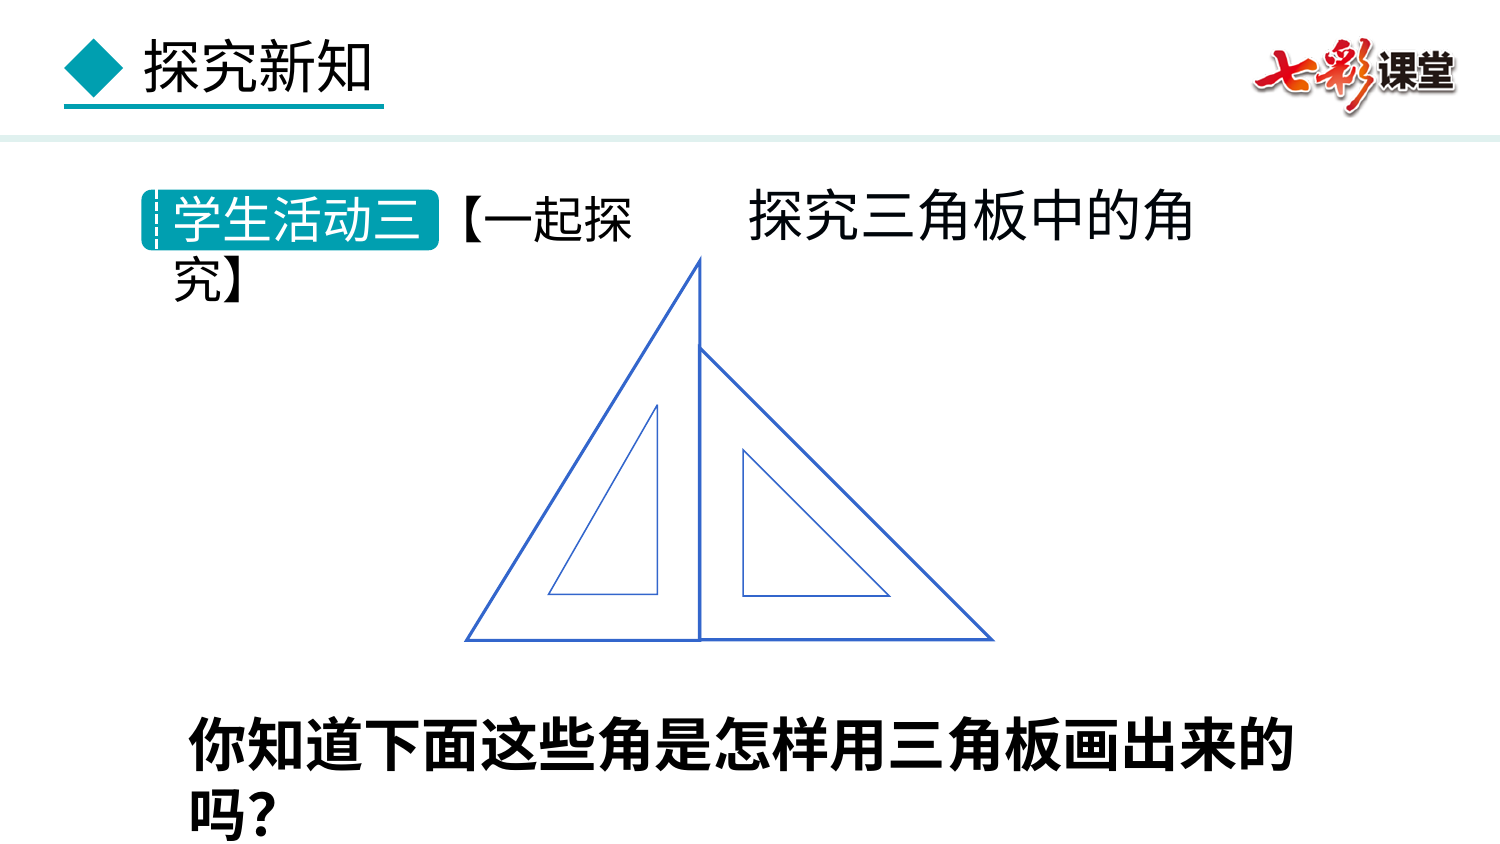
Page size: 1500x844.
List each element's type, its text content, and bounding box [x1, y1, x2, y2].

picture [1249, 32, 1461, 118]
text_box 你知道下面这些角是怎样用三角板画出来的吗？ [174, 700, 1382, 844]
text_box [466, 260, 992, 641]
title 探究三角板中的角 [732, 167, 1377, 261]
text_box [141, 180, 744, 257]
